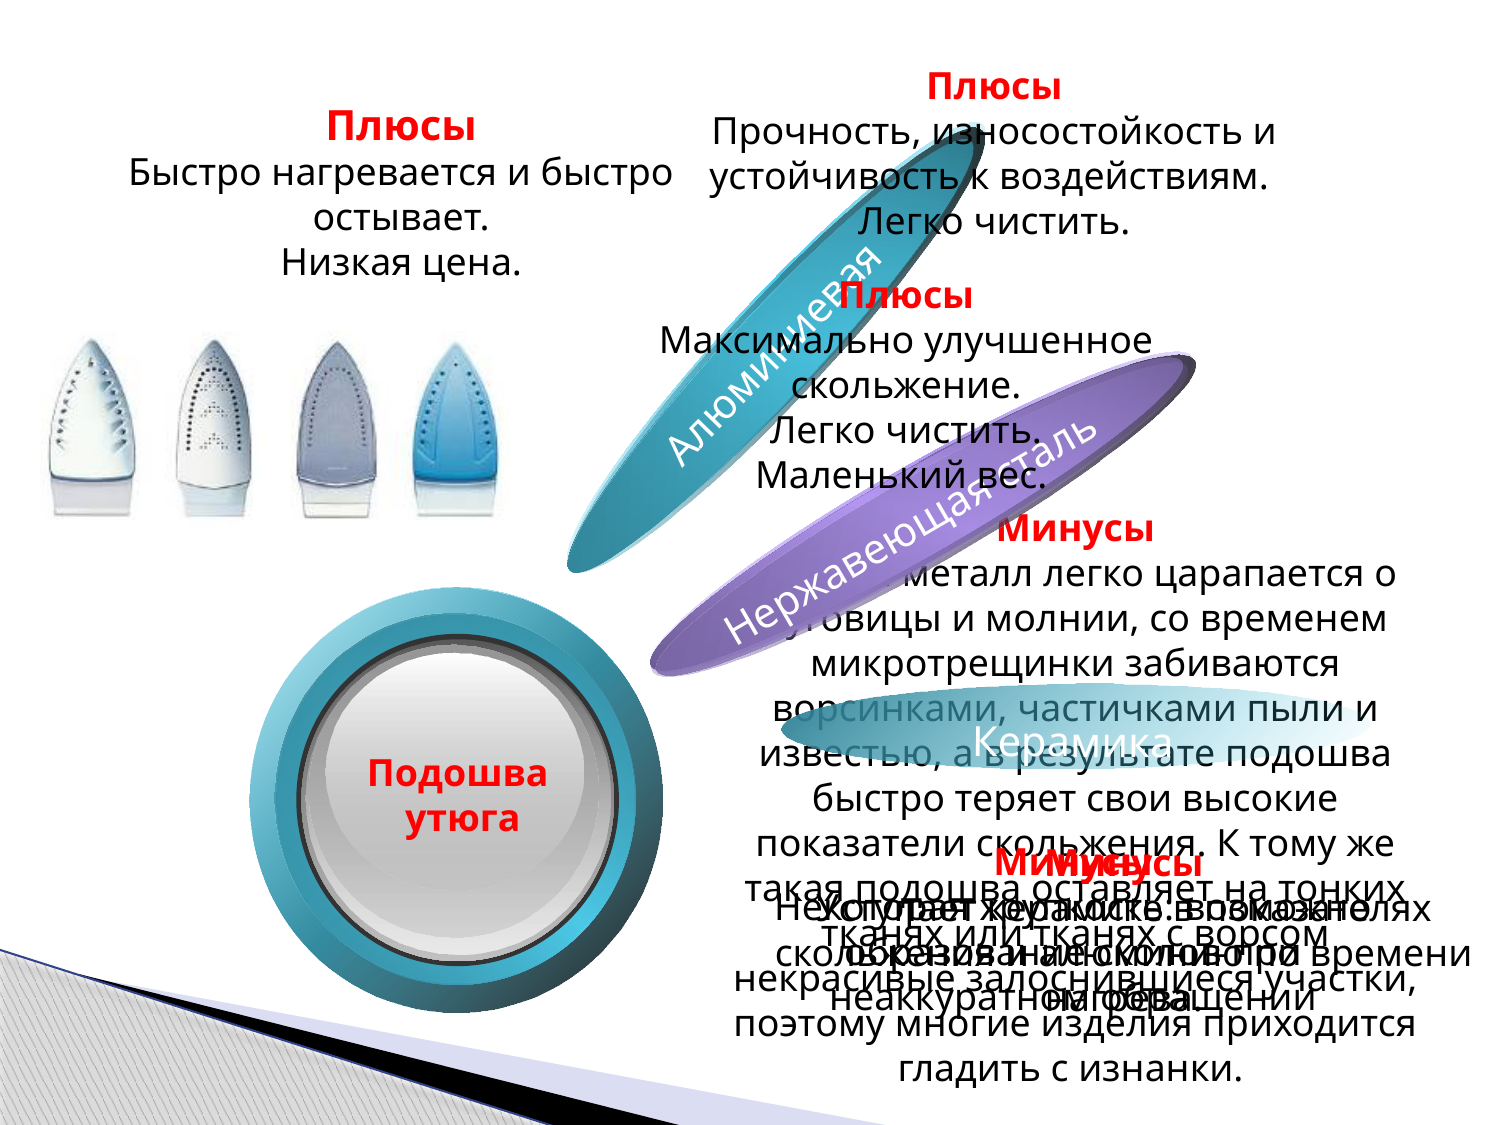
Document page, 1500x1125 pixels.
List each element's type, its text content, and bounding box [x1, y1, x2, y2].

text_box Минусы Уступает керамике в показателях скольжения и алюминию по времени нагрева. [748, 831, 1499, 1027]
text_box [474, 297, 1079, 399]
text_box Минусы Мягкий металл легко царапается о пуговицы и молнии, со временем микротрещинки забиваются ворсинками, частичками пыли и известью, а в результате подошва быстро теряет свои высокие показатели скольжения. К тому же такая подошва оставляет на тонких тканях или тканях с ворсом некрасивые залоснившиеся участки, поэтому многие изделия приходится гладить с изнанки. [700, 497, 1451, 831]
text_box Плюсы Прочность, износостойкость и устойчивость к воздействиям. Легко чистить. [619, 54, 1370, 250]
text_box Плюсы Быстро нагревается и быстро остывает. Низкая цена. [26, 90, 777, 291]
text_box [781, 683, 1369, 767]
text_box Минусы Некоторая хрупкость: возможно образование сколов при неаккуратном обращении [698, 830, 1449, 1025]
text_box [249, 587, 663, 1013]
text_box Плюсы Максимально улучшенное скольжение. Легко чистить. Маленький вес. [531, 263, 1282, 503]
text_box Минусы Мягкий металл легко царапается о пуговицы и молнии, со временем микротрещинки забиваются ворсинками, частичками пыли и известью, а в результате подошва быстро теряет свои высокие показатели скольжения. К тому же такая подошва оставляет на тонких тканях или тканях с ворсом некрасивые залоснившиеся участки, поэтому многие изделия приходится гладить с изнанки. [700, 1025, 1451, 1097]
picture [40, 331, 510, 528]
text_box Керамика [956, 707, 1190, 775]
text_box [609, 464, 1237, 565]
